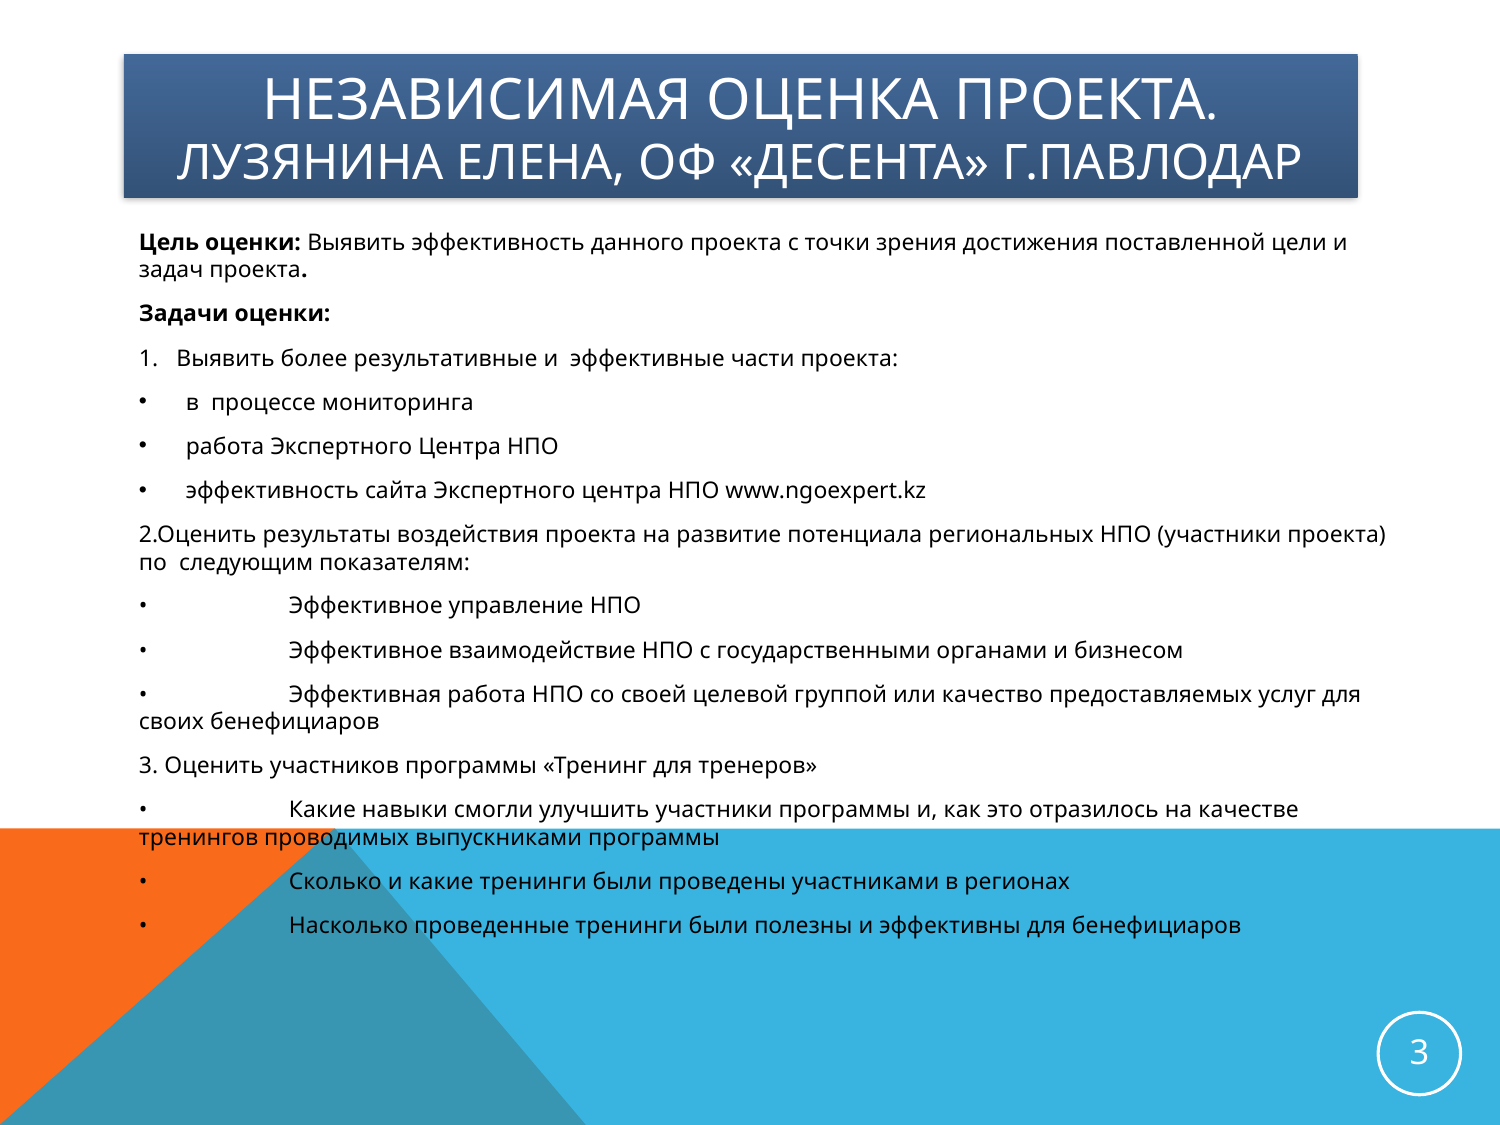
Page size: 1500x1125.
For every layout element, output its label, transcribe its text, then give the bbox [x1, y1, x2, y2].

list Цель оценки: Выявить эффективность данного проекта с точки зрения достижения поставленной цели и задач проекта. Задачи оценки: 1. Выявить более результативные и эффективные части проекта: в процессе мониторинга работа Экспертного Центра НПО эффективность сайта Экспертного центра НПО www.ngoexpert.kz 2.Оценить результаты воздействия проекта на развитие потенциала региональных НПО (участники проекта) по следующим показателям: • Эффективное управление НПО • Эффективное взаимодействие НПО с государственными органами и бизнесом • Эффективная работа НПО со своей целевой группой или качество предоставляемых услуг для своих бенефициаров 3. Оценить участников программы «Тренинг для тренеров» • Какие навыки смогли улучшить участники программы и, как это отразилось на качестве тренингов проводимых выпускниками программы • Сколько и какие тренинги были проведены участниками в регионах • Насколько проведенные тренинги были полезны и эффективны для бенефициаров [123, 219, 1424, 1024]
title Независимая оценка проекта. Лузянина елена, ОФ «Десента» г.Павлодар [123, 54, 1358, 198]
slide_number 3 [1376, 1010, 1463, 1097]
